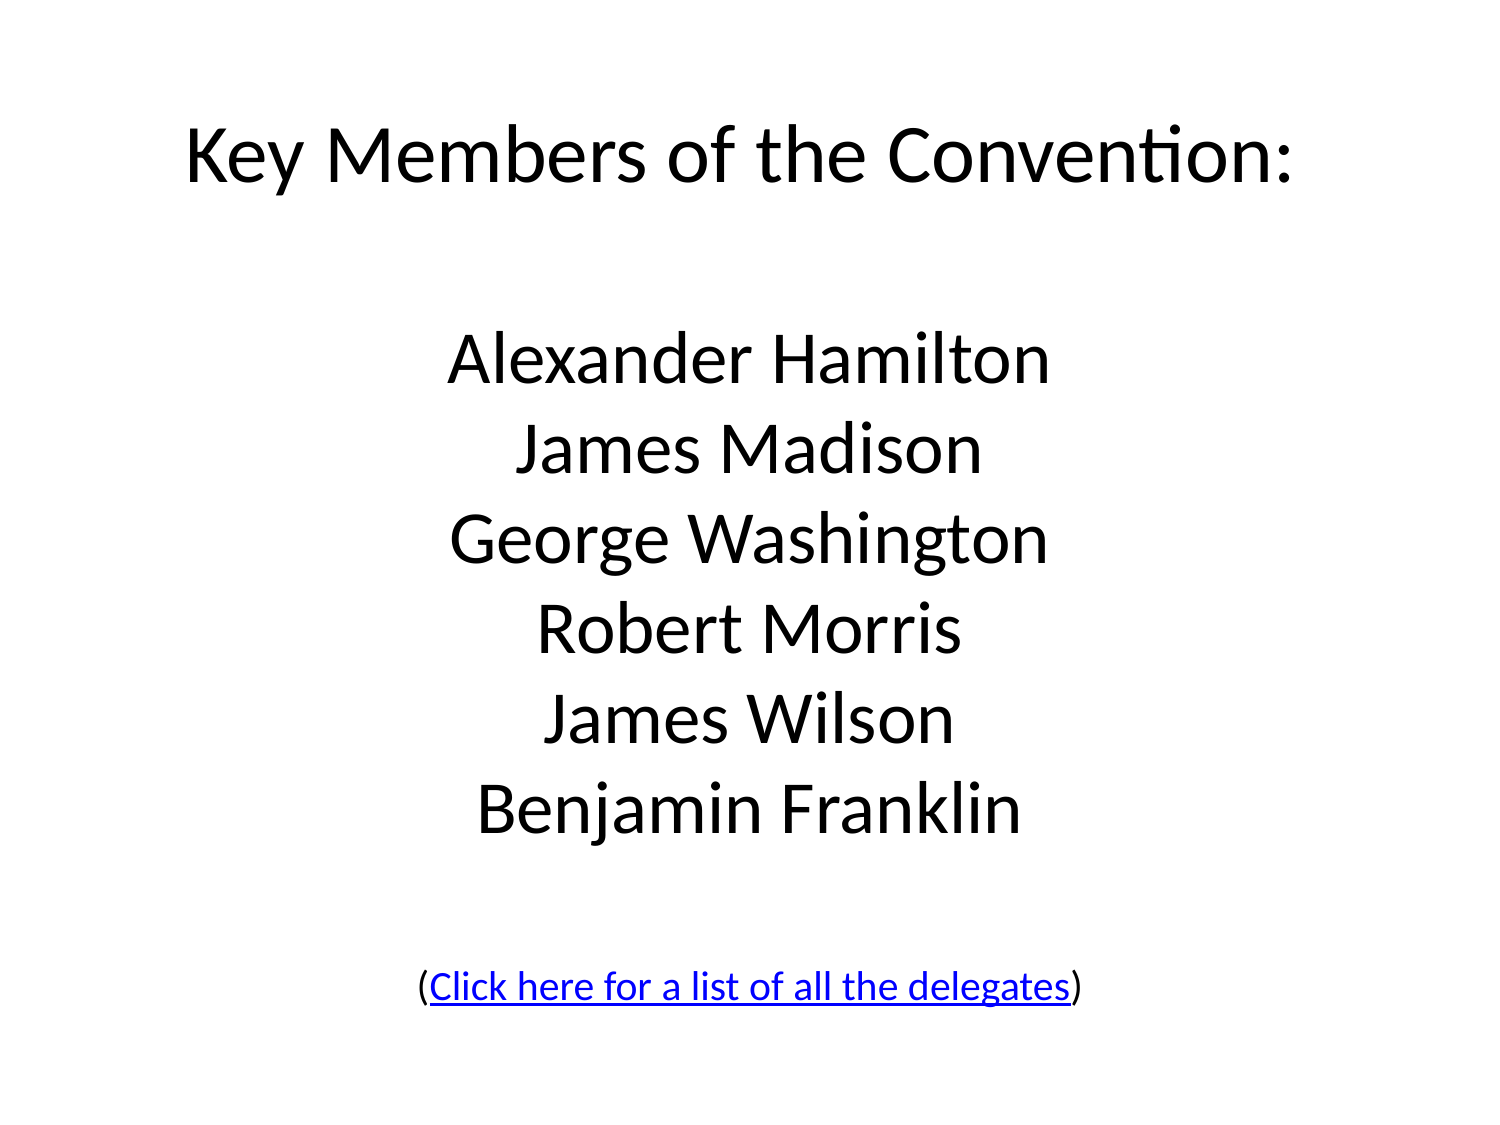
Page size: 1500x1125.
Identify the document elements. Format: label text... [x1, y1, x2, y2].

title Key Members of the Convention: Alexander Hamilton James Madison George Washington Robert Morris James Wilson Benjamin Franklin (Click here for a list of all the delegates) [75, 45, 1425, 1063]
